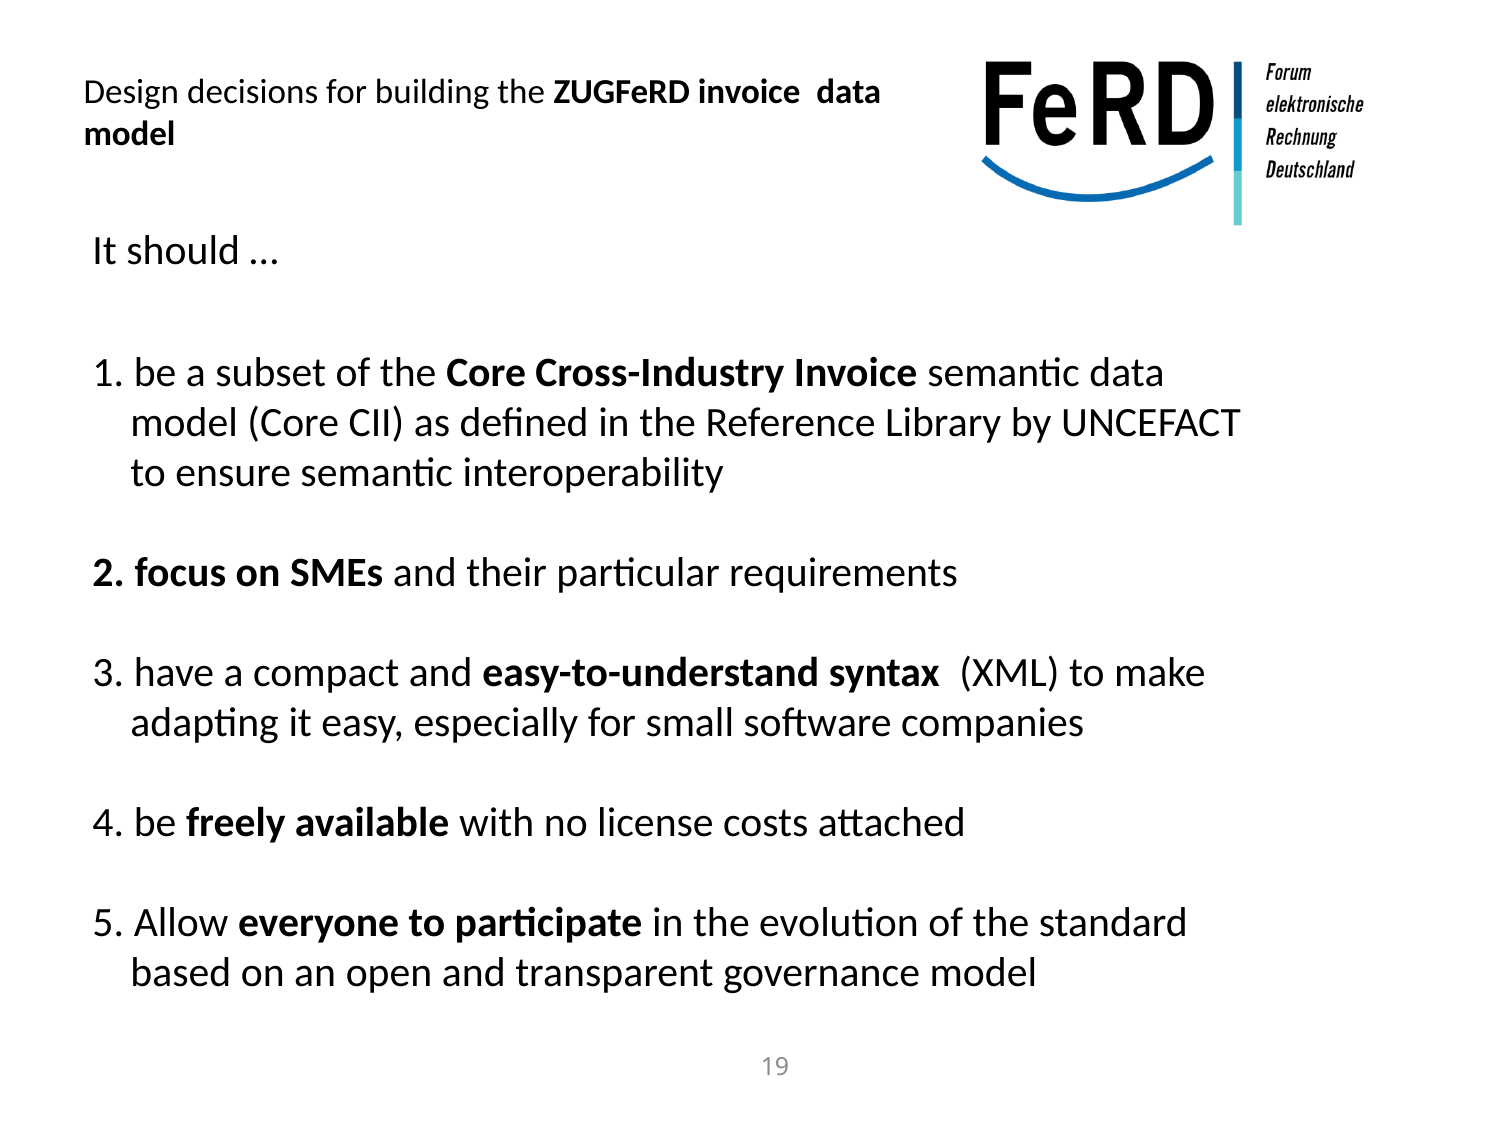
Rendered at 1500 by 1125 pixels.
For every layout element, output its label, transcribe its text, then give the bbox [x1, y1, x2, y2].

title Design decisions for building the ZUGFeRD invoice data model [68, 60, 951, 161]
list It should … be a subset of the Core Cross-Industry Invoice semantic data model (Core CII) as defined in the Reference Library by UNCEFACT to ensure semantic interoperability focus on SMEs and their particular requirements have a compact and easy-to-understand syntax (XML) to make adapting it easy, especially for small software companies be freely available with no license costs attached Allow everyone to participate in the evolution of the standard based on an open and transparent governance model [68, 215, 1439, 1013]
picture [962, 42, 1424, 215]
slide_number 19 [537, 1042, 1013, 1075]
